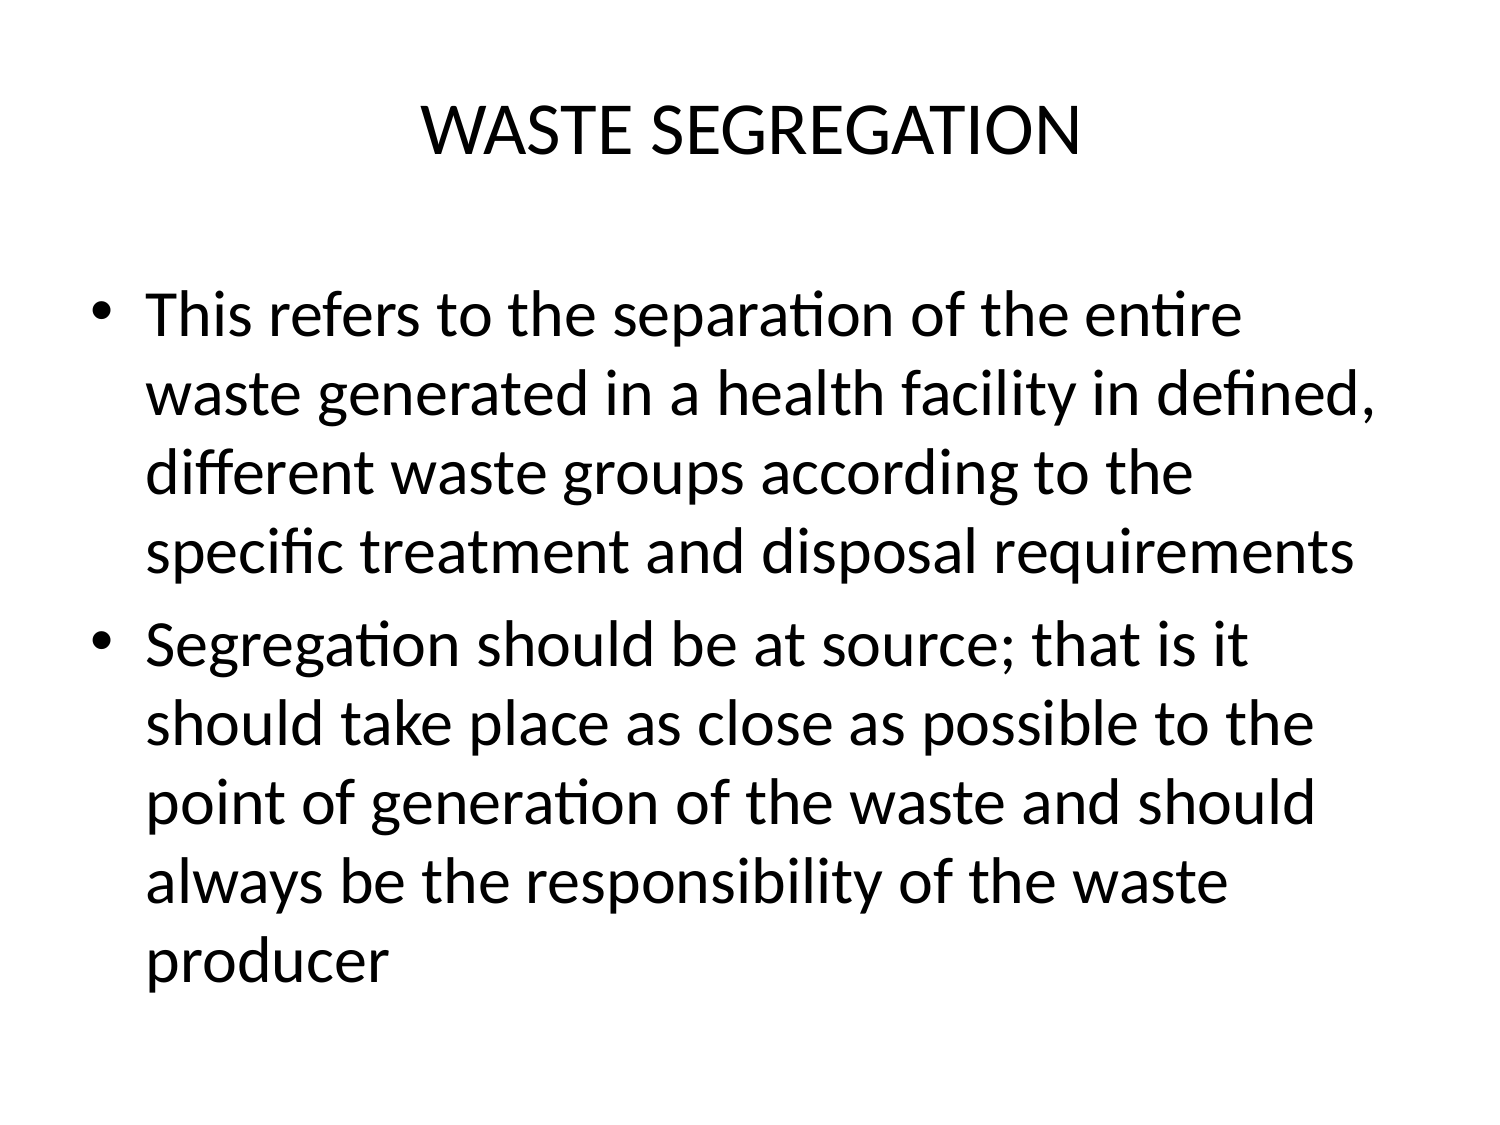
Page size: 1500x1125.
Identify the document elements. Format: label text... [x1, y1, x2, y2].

title WASTE SEGREGATION [76, 54, 1427, 194]
list This refers to the separation of the entire waste generated in a health facility in defined, different waste groups according to the specific treatment and disposal requirements Segregation should be at source; that is it should take place as close as possible to the point of generation of the waste and should always be the responsibility of the waste producer [75, 262, 1425, 1005]
